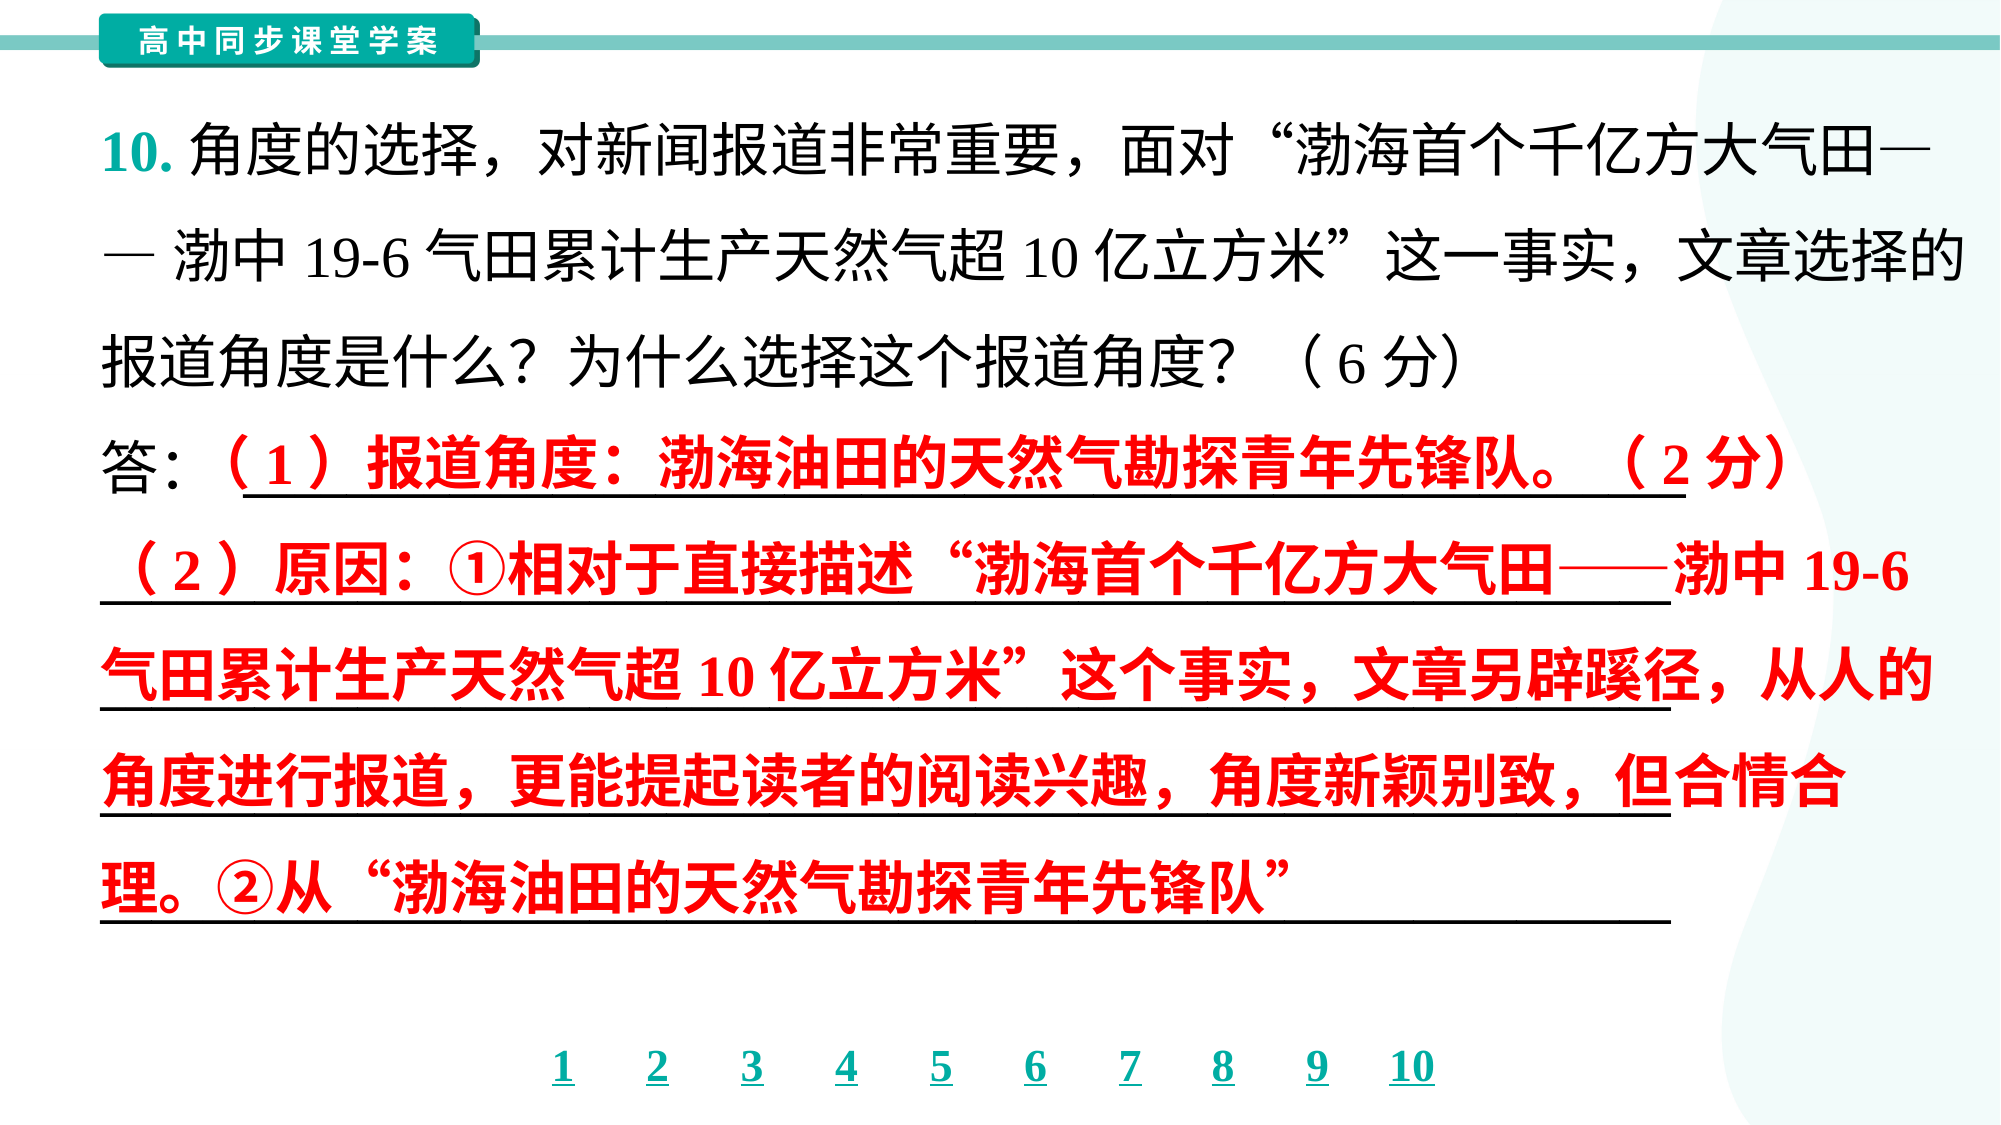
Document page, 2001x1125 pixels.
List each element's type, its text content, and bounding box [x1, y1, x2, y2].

text_box 10.角度的选择，对新闻报道非常重要，面对“渤海首个千亿方大气田— —渤中19-6气田累计生产天然气超10亿立方米”这一事实，文章选择的 报道角度是什么？为什么选择这个报道角度？（6分） 答： ________________________________________________________ _____________________________________________________________ _____________________________________________________________ _____________________________________________________________ _____________________________________________________________ [100, 76, 1899, 389]
picture [0, 0, 2000, 1125]
text_box （1）报道角度：渤海油田的天然气勘探青年先锋队。（2分） （2）原因：①相对于直接描述“渤海首个千亿方大气田——渤中19-6 气田累计生产天然气超10亿立方米”这个事实，文章另辟蹊径，从人的 角度进行报道，更能提起读者的阅读兴趣，角度新颖别致，但合情合 理。②从“渤海油田的天然气勘探青年先锋队” [100, 389, 1899, 921]
text_box 10.角度的选择，对新闻报道非常重要，面对“渤海首个千亿方大气田— —渤中19-6气田累计生产天然气超10亿立方米”这一事实，文章选择的 报道角度是什么？为什么选择这个报道角度？（6分） 答： ________________________________________________________ _____________________________________________________________ _____________________________________________________________ _____________________________________________________________ _____________________________________________________________ [100, 921, 1899, 927]
